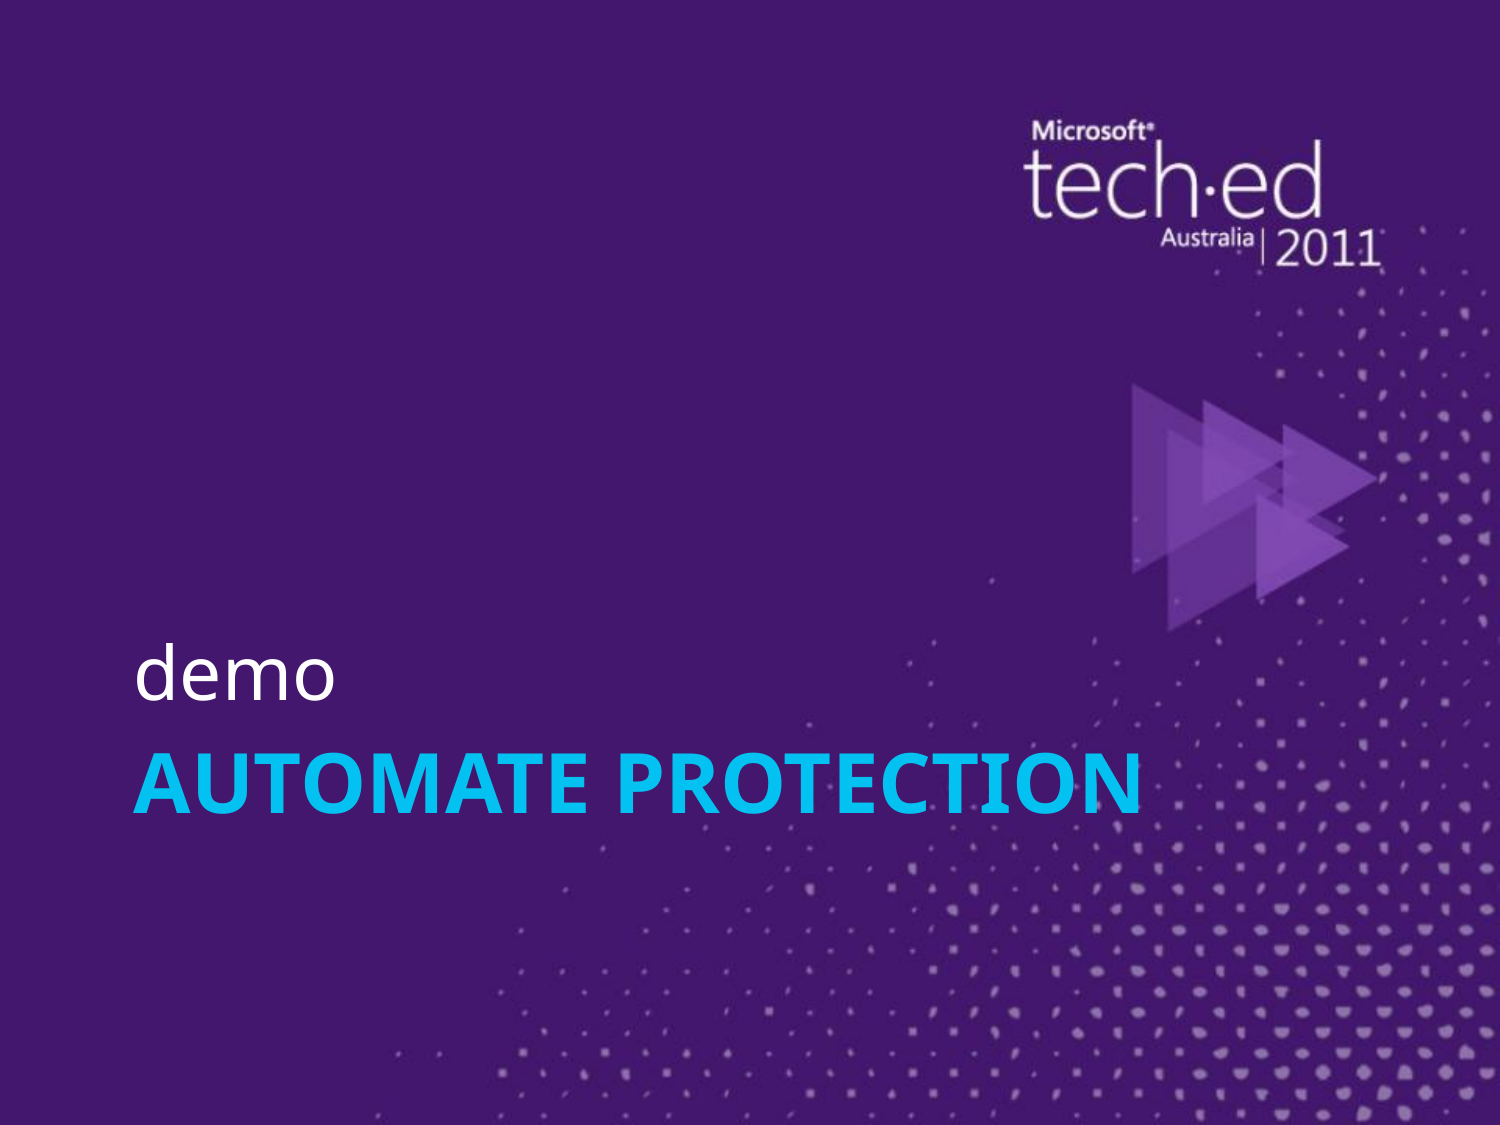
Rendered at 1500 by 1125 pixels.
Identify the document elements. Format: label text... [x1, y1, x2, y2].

picture [0, 0, 1500, 1125]
title Automate Protection [118, 723, 1394, 947]
list demo [118, 476, 1394, 723]
